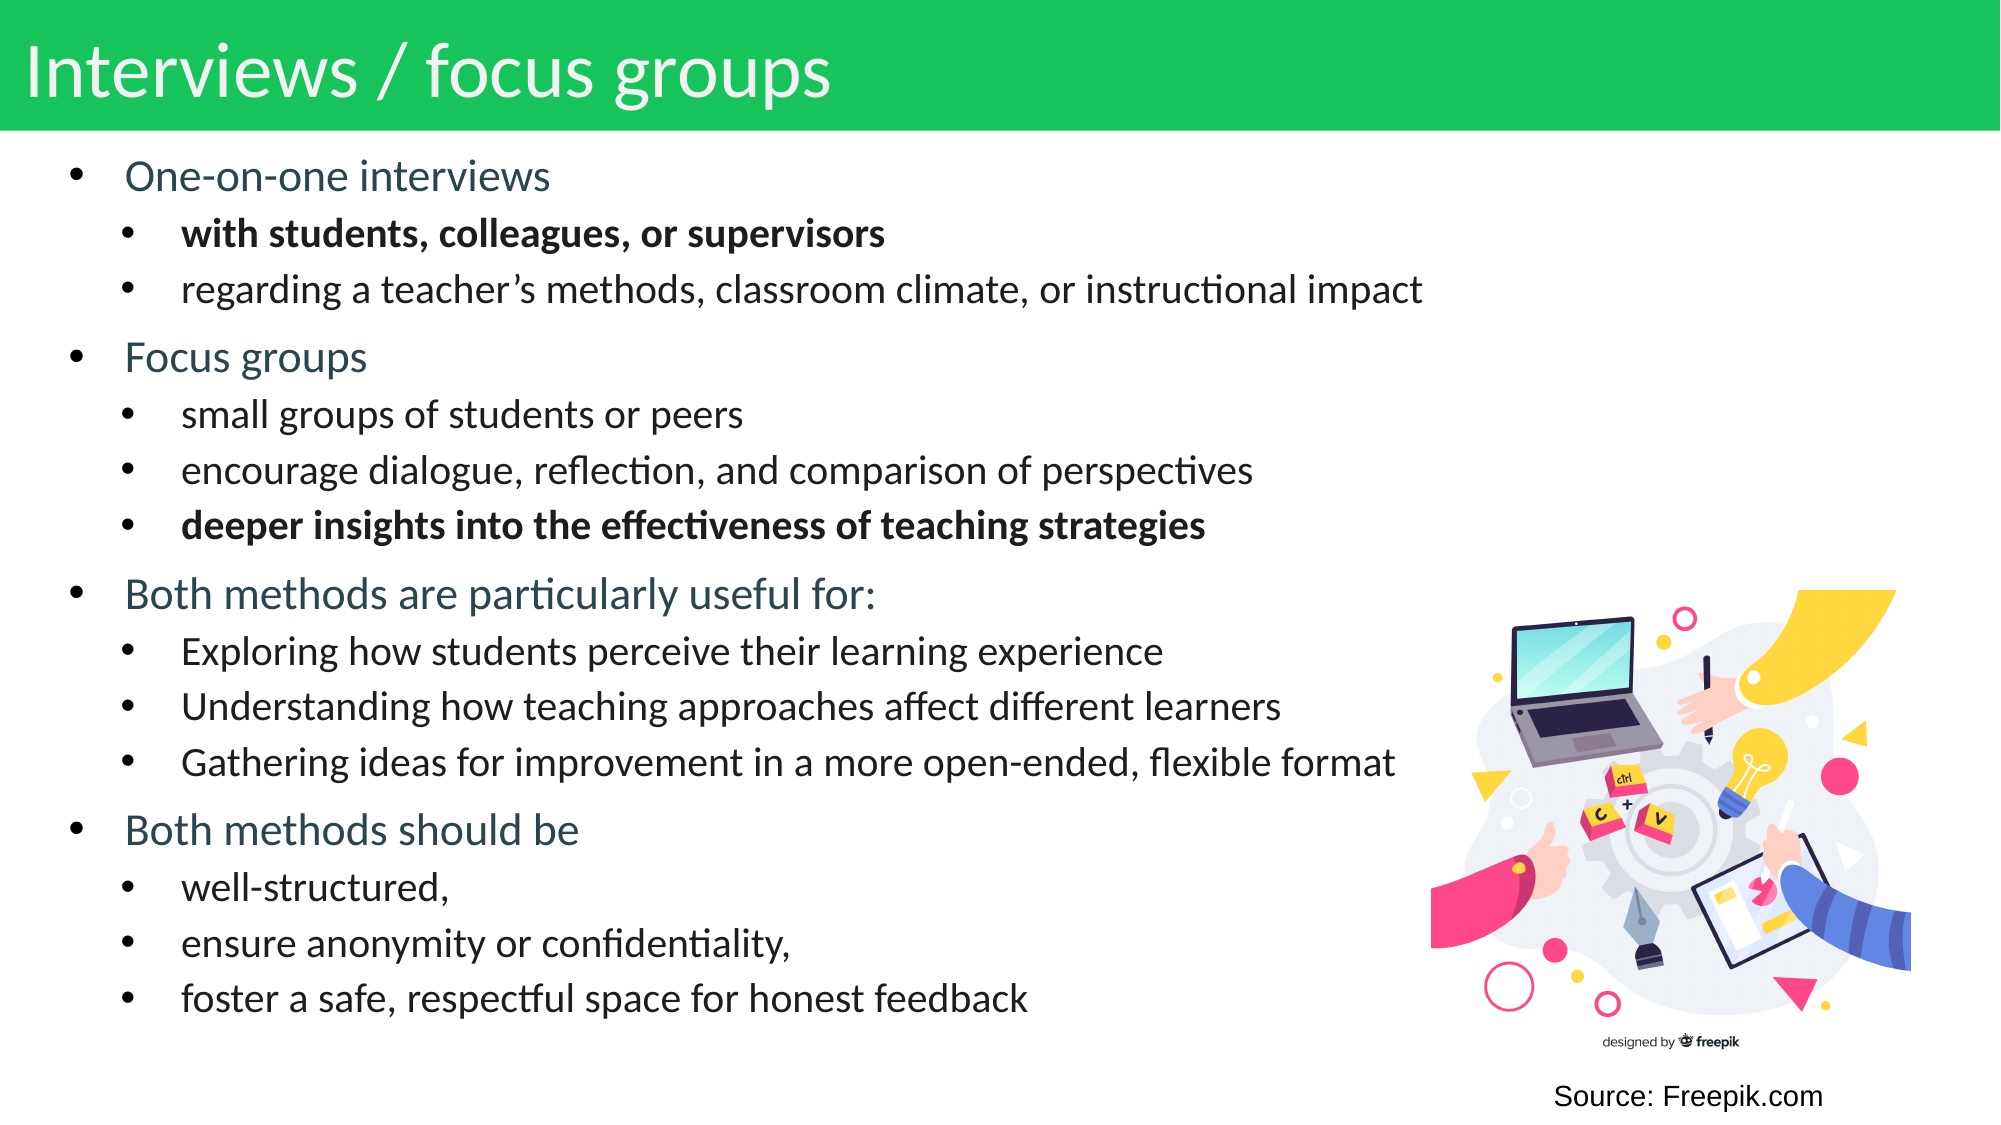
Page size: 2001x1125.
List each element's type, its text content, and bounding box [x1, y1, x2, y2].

list One-on-one interviews with students, colleagues, or supervisors regarding a teacher’s methods, classroom climate, or instructional impact Focus groups small groups of students or peers encourage dialogue, reflection, and comparison of perspectives deeper insights into the effectiveness of teaching strategies Both methods are particularly useful for: Exploring how students perceive their learning experience Understanding how teaching approaches affect different learners Gathering ideas for improvement in a more open-ended, flexible format Both methods should be well-structured, ensure anonymity or confidentiality, foster a safe, respectful space for honest feedback [16, 144, 1976, 1108]
text_box Source: Freepik.com [1538, 1069, 1940, 1120]
title Interviews / focus groups [16, 13, 1976, 131]
picture [1431, 589, 1912, 1070]
